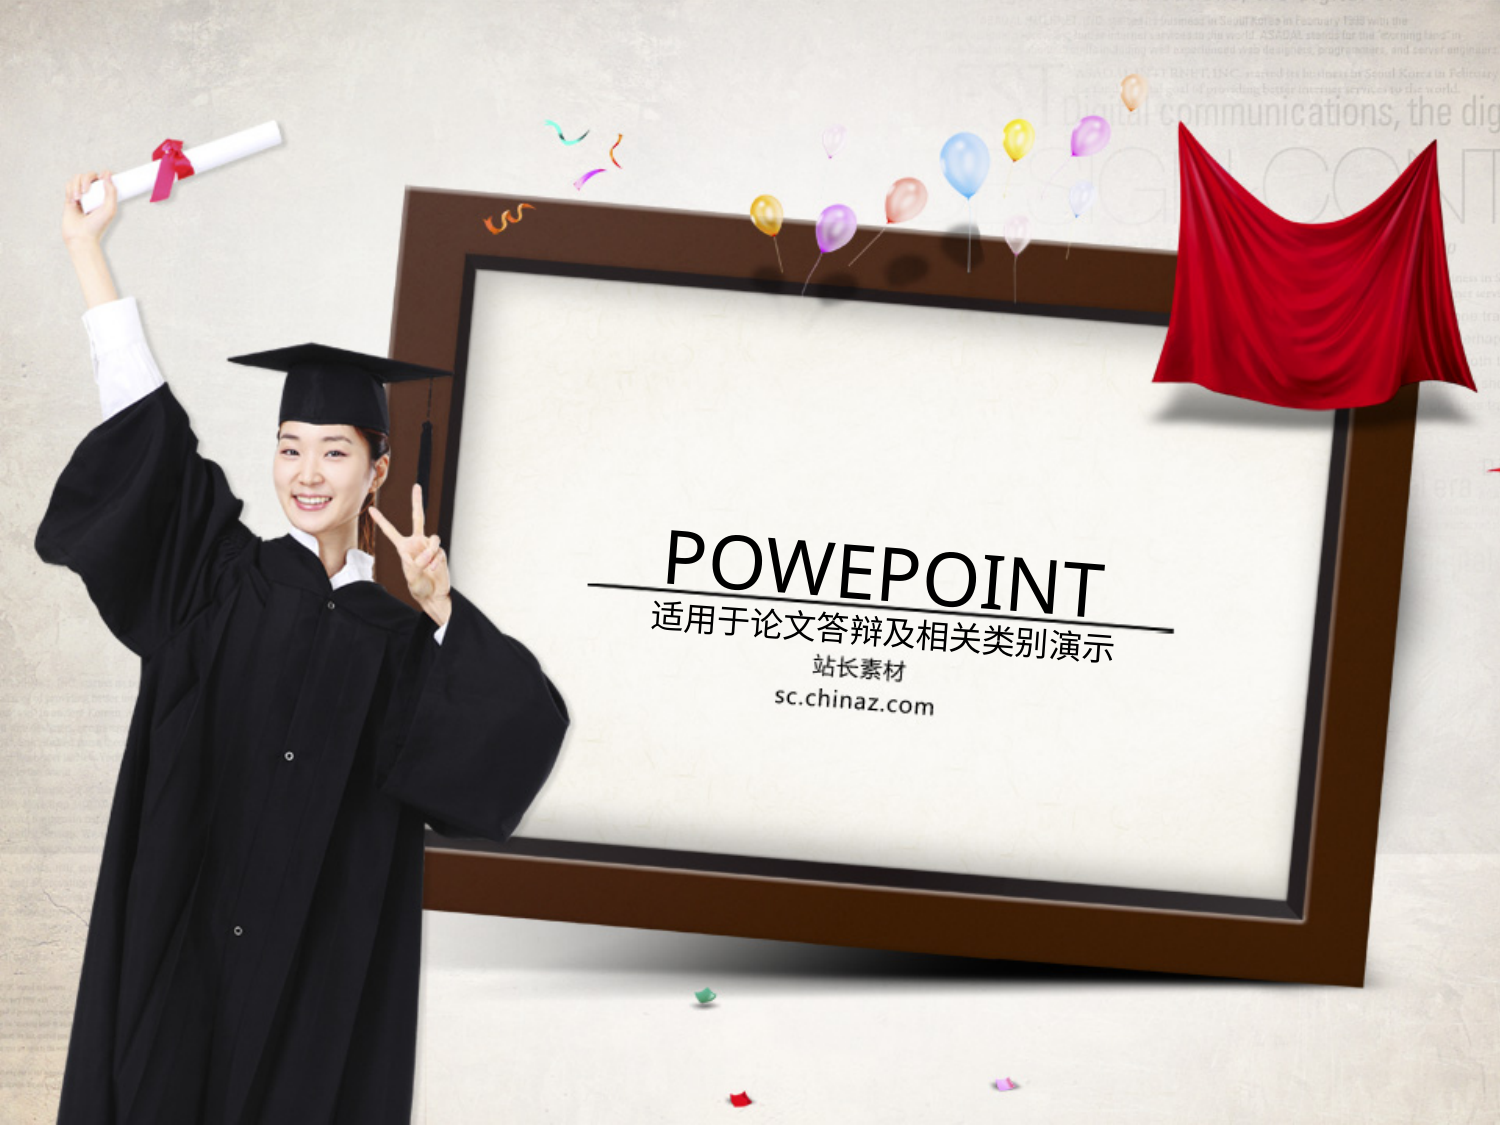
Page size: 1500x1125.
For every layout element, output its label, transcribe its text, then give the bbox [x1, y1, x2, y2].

text_box 适用于论文答辩及相关类别演示 [634, 586, 1133, 678]
picture [0, 0, 1500, 1125]
text_box POWEPOINT [645, 500, 1124, 621]
